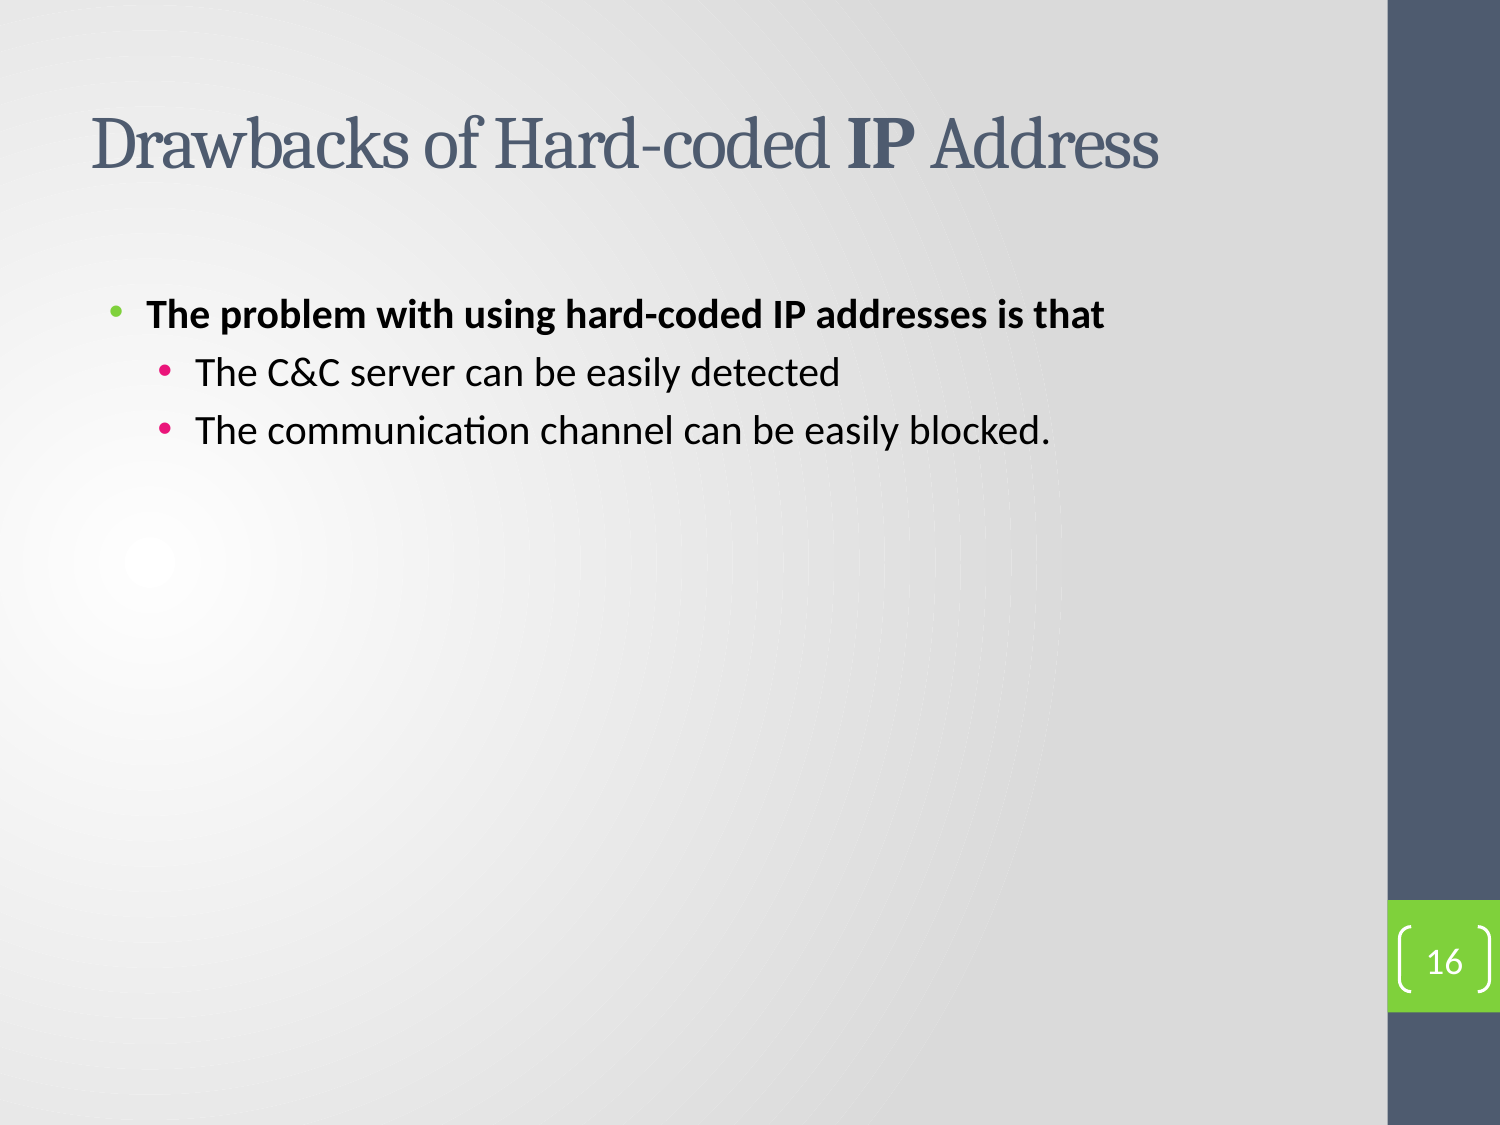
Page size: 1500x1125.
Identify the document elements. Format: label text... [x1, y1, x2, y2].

title Drawbacks of Hard-coded IP Address [75, 45, 1325, 233]
list The problem with using hard-coded IP addresses is that The C&C server can be easily detected The communication channel can be easily blocked. [75, 278, 1425, 1037]
slide_number 16 [1397, 925, 1492, 994]
